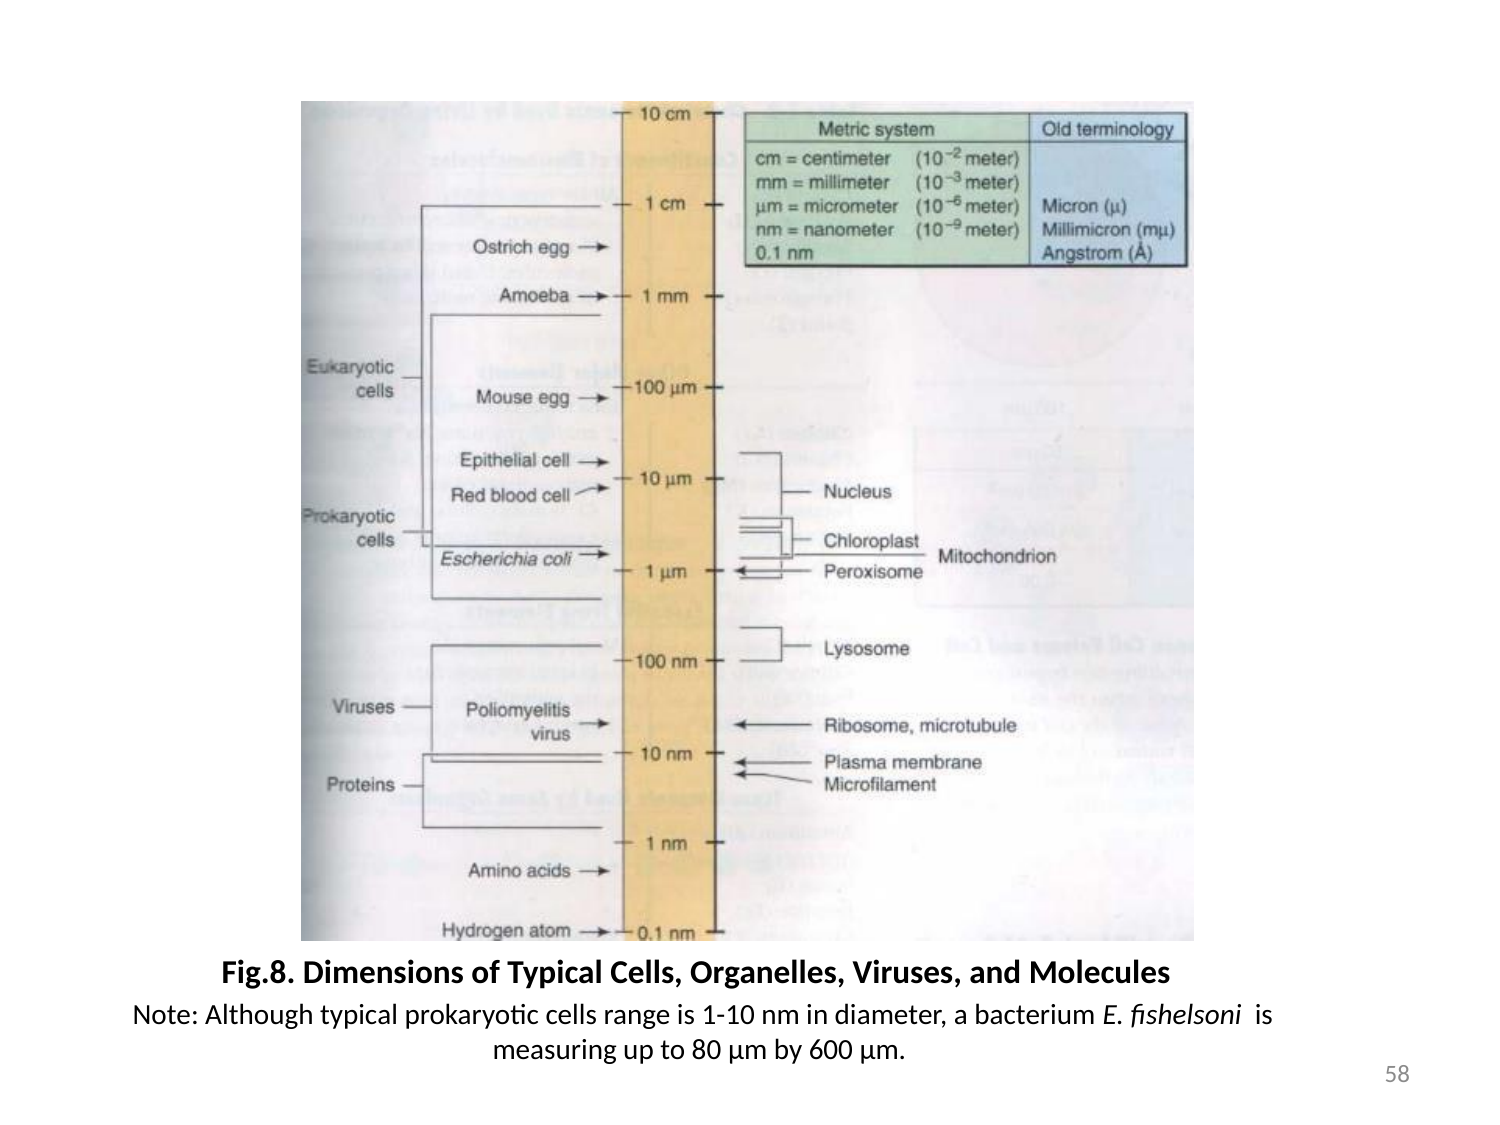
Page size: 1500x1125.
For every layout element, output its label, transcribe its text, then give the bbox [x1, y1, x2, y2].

list Note: Although typical prokaryotic cells range is 1-10 nm in diameter, a bacterium E. fishelsoni is measuring up to 80 μm by 600 μm. [112, 987, 1294, 1083]
slide_number 58 [1074, 1042, 1425, 1103]
title Fig.8. Dimensions of Typical Cells, Organelles, Viruses, and Molecules [206, 940, 1247, 987]
picture [300, 101, 1195, 941]
